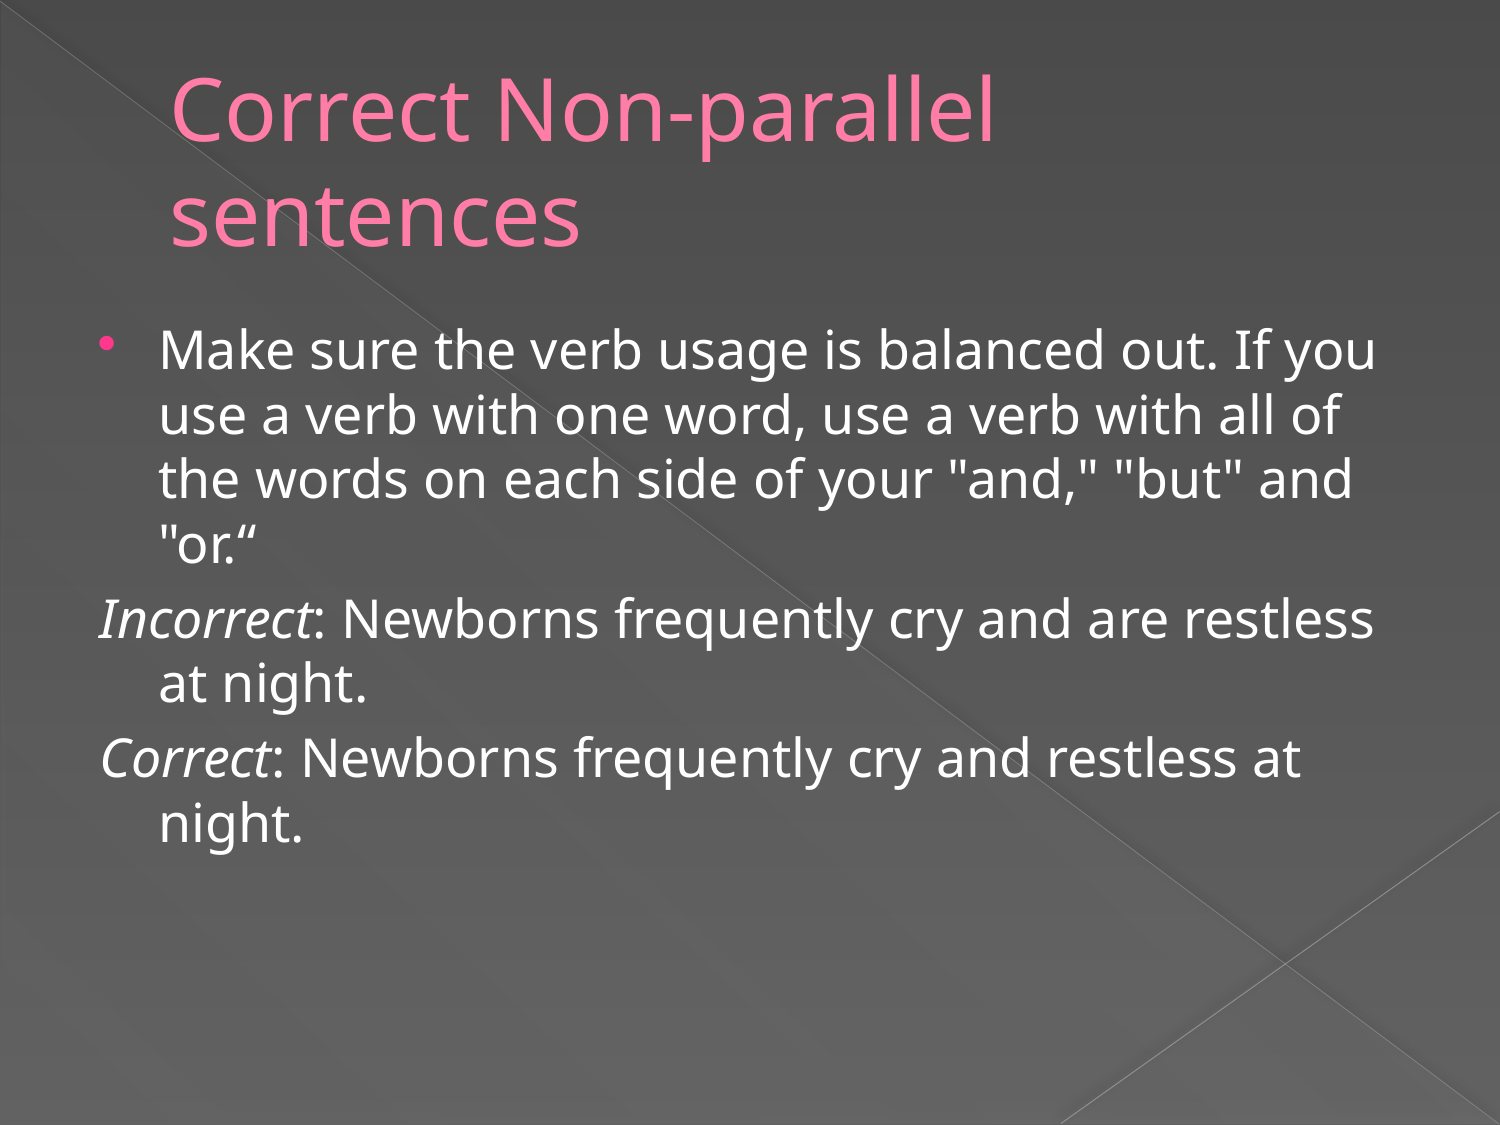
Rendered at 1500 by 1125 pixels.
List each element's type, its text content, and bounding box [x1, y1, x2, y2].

list Make sure the verb usage is balanced out. If you use a verb with one word, use a verb with all of the words on each side of your "and," "but" and "or.“ Incorrect: Newborns frequently cry and are restless at night. Correct: Newborns frequently cry and restless at night. [75, 308, 1425, 1059]
title Correct Non-parallel sentences [75, 43, 1425, 274]
